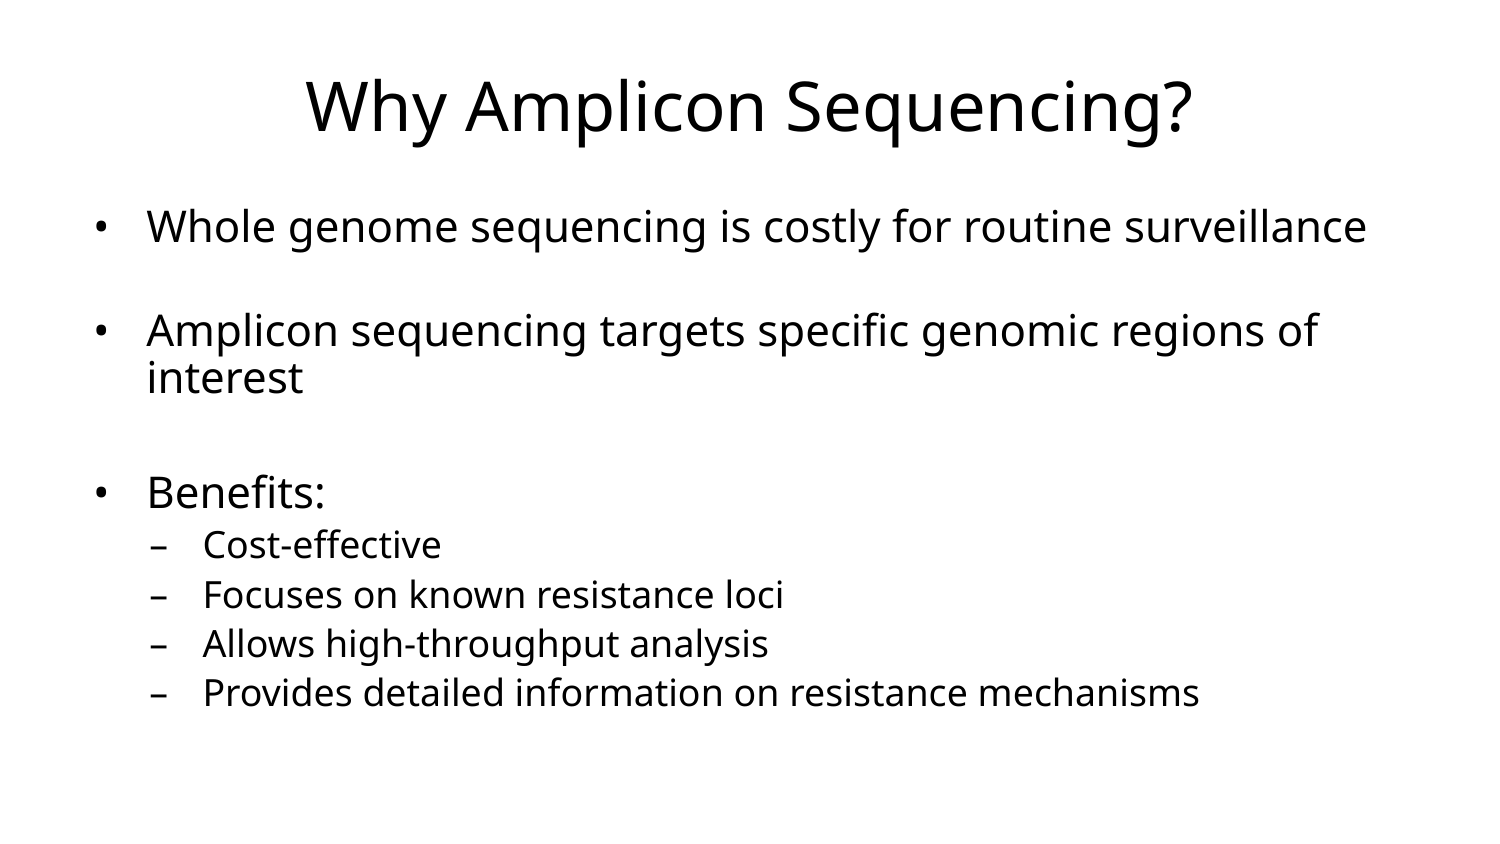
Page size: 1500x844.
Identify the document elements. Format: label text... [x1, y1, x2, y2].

list Whole genome sequencing is costly for routine surveillance Amplicon sequencing targets specific genomic regions of interest Benefits: Cost-effective Focuses on known resistance loci Allows high-throughput analysis Provides detailed information on resistance mechanisms [75, 196, 1425, 754]
title Why Amplicon Sequencing? [75, 33, 1425, 175]
